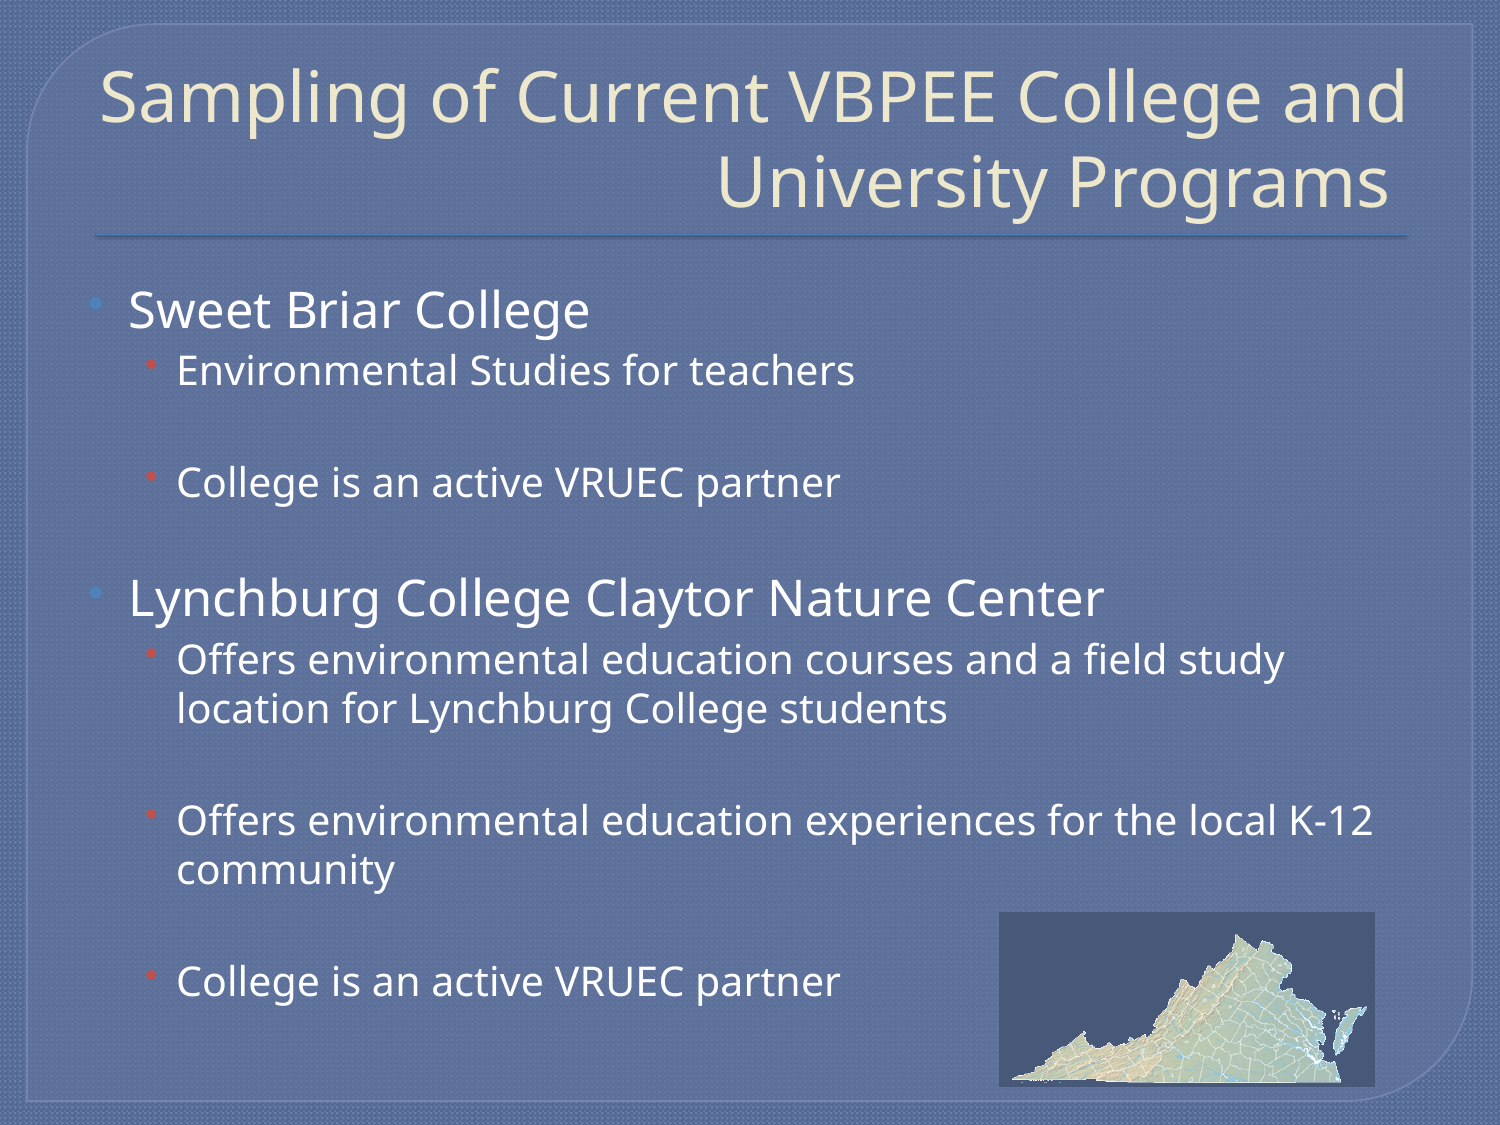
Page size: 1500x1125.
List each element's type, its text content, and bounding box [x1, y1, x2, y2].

list Sweet Briar College Environmental Studies for teachers College is an active VRUEC partner Lynchburg College Claytor Nature Center Offers environmental education courses and a field study location for Lynchburg College students Offers environmental education experiences for the local K-12 community College is an active VRUEC partner [75, 270, 1425, 1013]
picture [999, 1013, 1375, 1087]
title Sampling of Current VBPEE College and University Programs [75, 41, 1425, 230]
